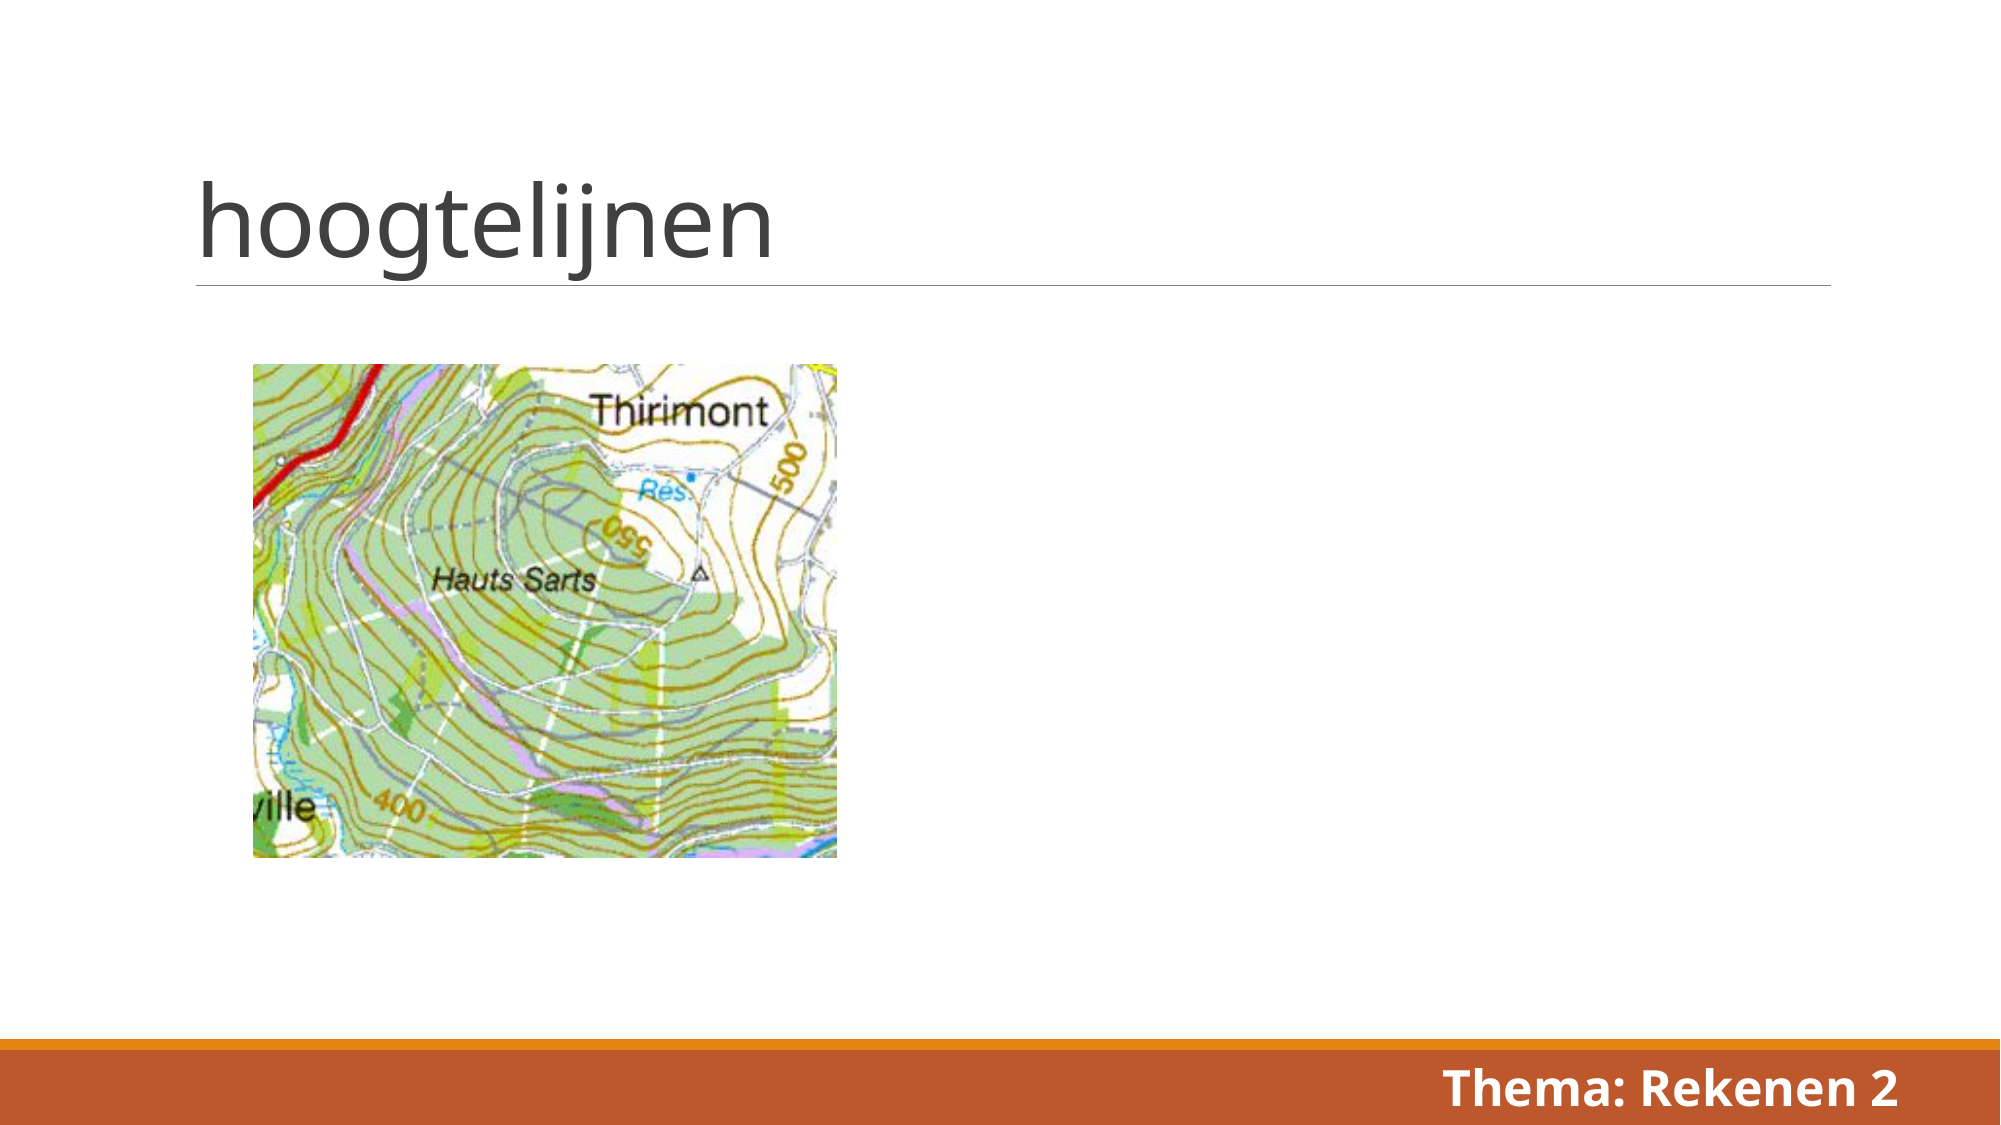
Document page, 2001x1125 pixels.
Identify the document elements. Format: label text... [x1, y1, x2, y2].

picture [253, 363, 837, 858]
title hoogtelijnen [180, 47, 1830, 285]
text_box Thema: Rekenen 2 [1356, 1049, 1986, 1124]
